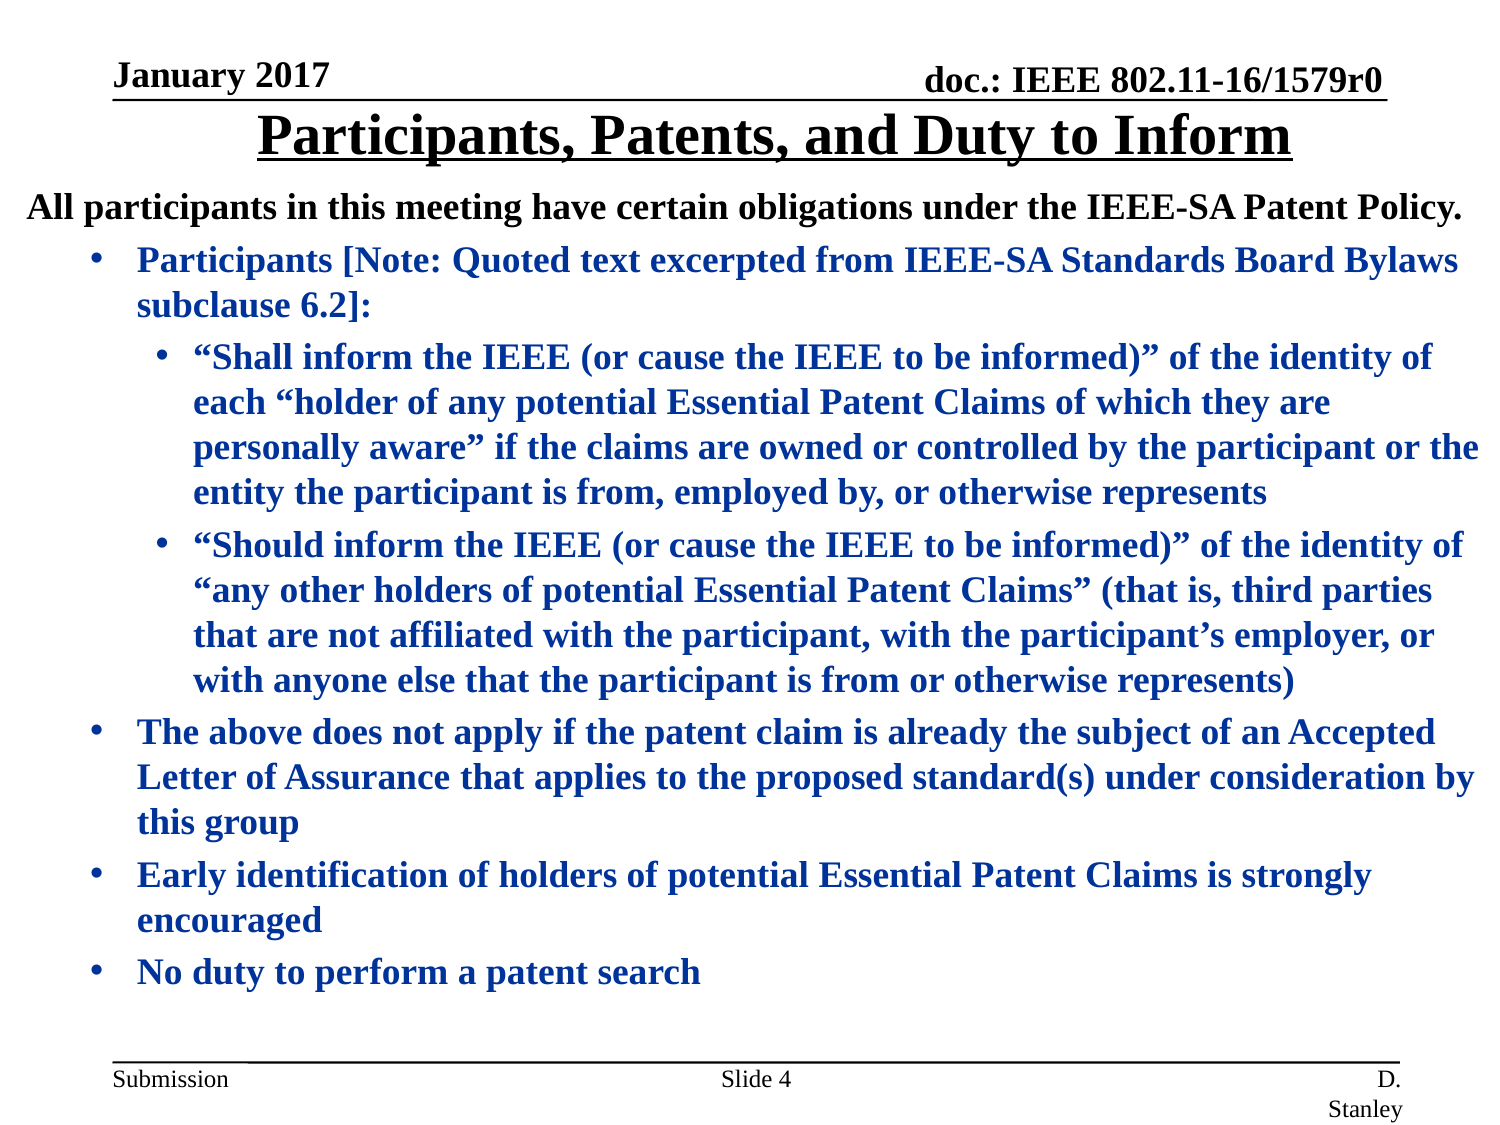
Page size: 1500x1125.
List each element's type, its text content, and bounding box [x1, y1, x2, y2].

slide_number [112, 49, 388, 96]
list All participants in this meeting have certain obligations under the IEEE-SA Patent Policy. Participants [Note: Quoted text excerpted from IEEE-SA Standards Board Bylaws subclause 6.2]: “Shall inform the IEEE (or cause the IEEE to be informed)” of the identity of each “holder of any potential Essential Patent Claims of which they are personally aware” if the claims are owned or controlled by the participant or the entity the participant is from, employed by, or otherwise represents “Should inform the IEEE (or cause the IEEE to be informed)” of the identity of “any other holders of potential Essential Patent Claims” (that is, third parties that are not affiliated with the participant, with the participant’s employer, or with anyone else that the participant is from or otherwise represents) The above does not apply if the patent claim is already the subject of an Accepted Letter of Assurance that applies to the proposed standard(s) under consideration by this group Early identification of holders of potential Essential Patent Claims is strongly encouraged No duty to perform a patent search [0, 174, 1500, 1051]
title Participants, Patents, and Duty to Inform [49, 99, 1500, 163]
slide_number Slide 4 [712, 1061, 800, 1093]
footer D. Stanley, HP Enterprise [1324, 1061, 1402, 1093]
